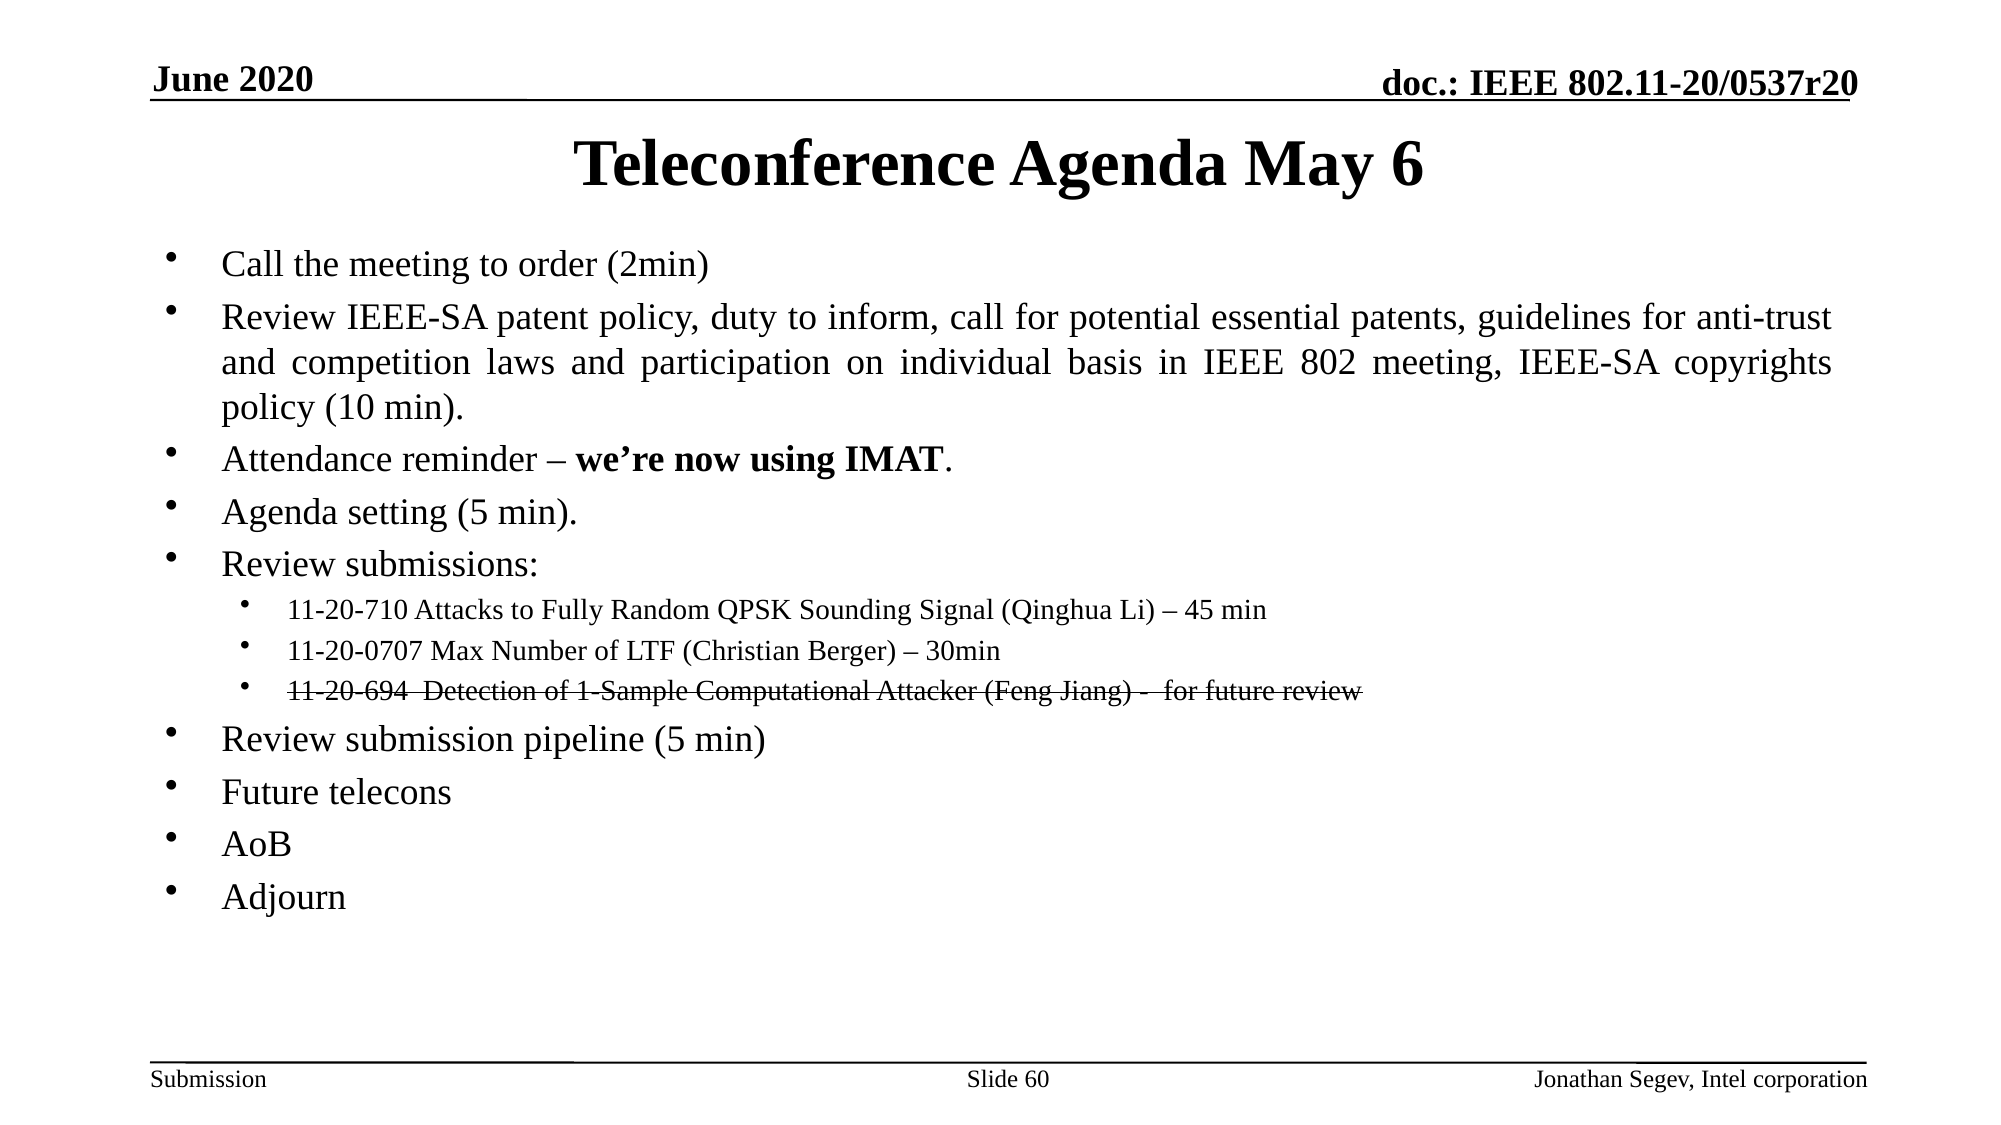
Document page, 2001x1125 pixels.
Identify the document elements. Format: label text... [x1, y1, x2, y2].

footer Jonathan Segev, Intel corporation [1171, 1061, 1869, 1093]
slide_number Slide 60 [950, 1061, 1067, 1123]
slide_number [152, 54, 563, 100]
title Teleconference Agenda May 6 [149, 112, 1850, 205]
list Call the meeting to order (2min) Review IEEE-SA patent policy, duty to inform, call for potential essential patents, guidelines for anti-trust and competition laws and participation on individual basis in IEEE 802 meeting, IEEE-SA copyrights policy (10 min). Attendance reminder – we’re now using IMAT. Agenda setting (5 min). Review submissions: 11-20-710 Attacks to Fully Random QPSK Sounding Signal (Qinghua Li) – 45 min 11-20-0707 Max Number of LTF (Christian Berger) – 30min 11-20-694 Detection of 1-Sample Computational Attacker (Feng Jiang) - for future review Review submission pipeline (5 min) Future telecons AoB Adjourn [149, 231, 1850, 1000]
